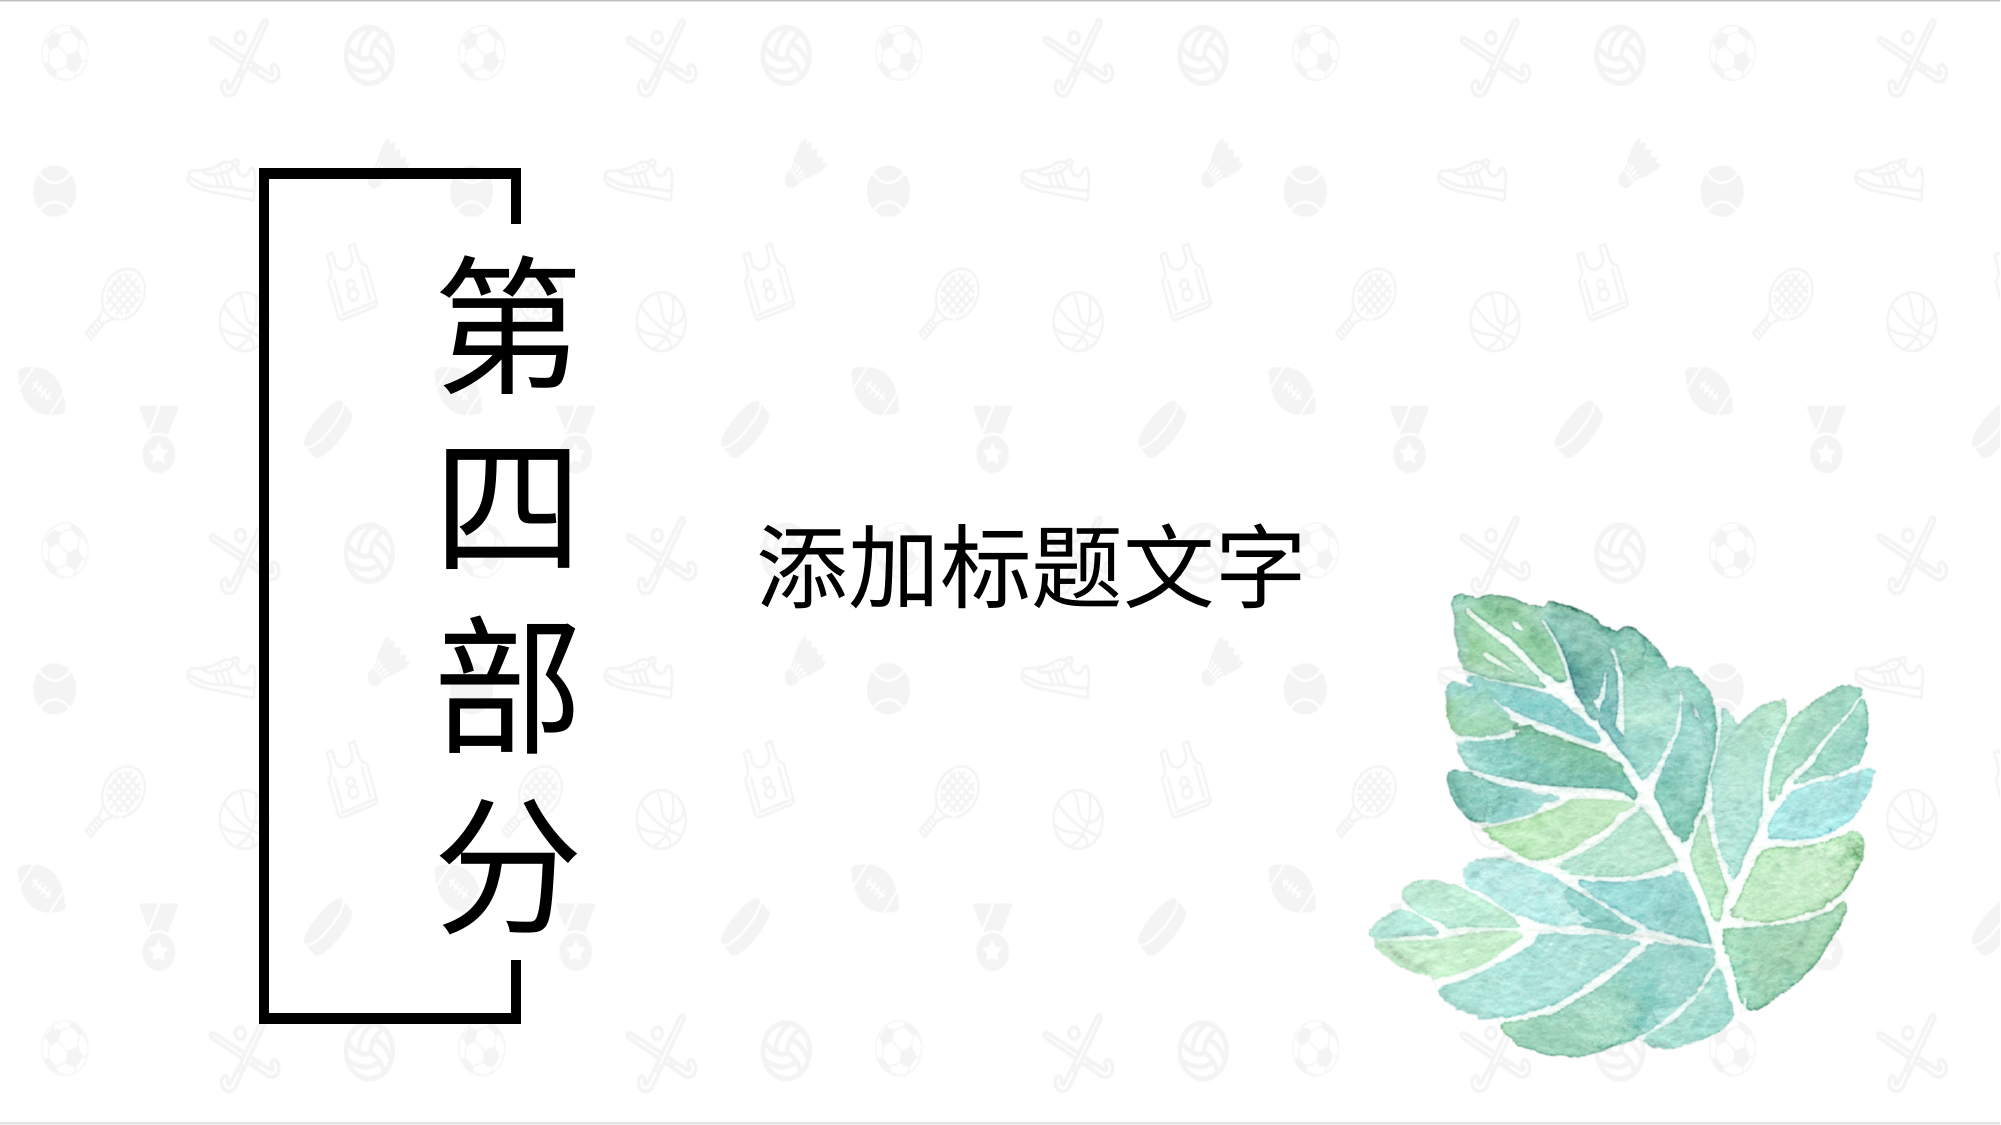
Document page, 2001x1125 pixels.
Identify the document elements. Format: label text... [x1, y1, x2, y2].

text_box 添加标题文字 [641, 501, 1423, 627]
picture [0, 0, 2001, 1125]
text_box [263, 173, 517, 1019]
text_box 第四部分 [390, 224, 627, 960]
